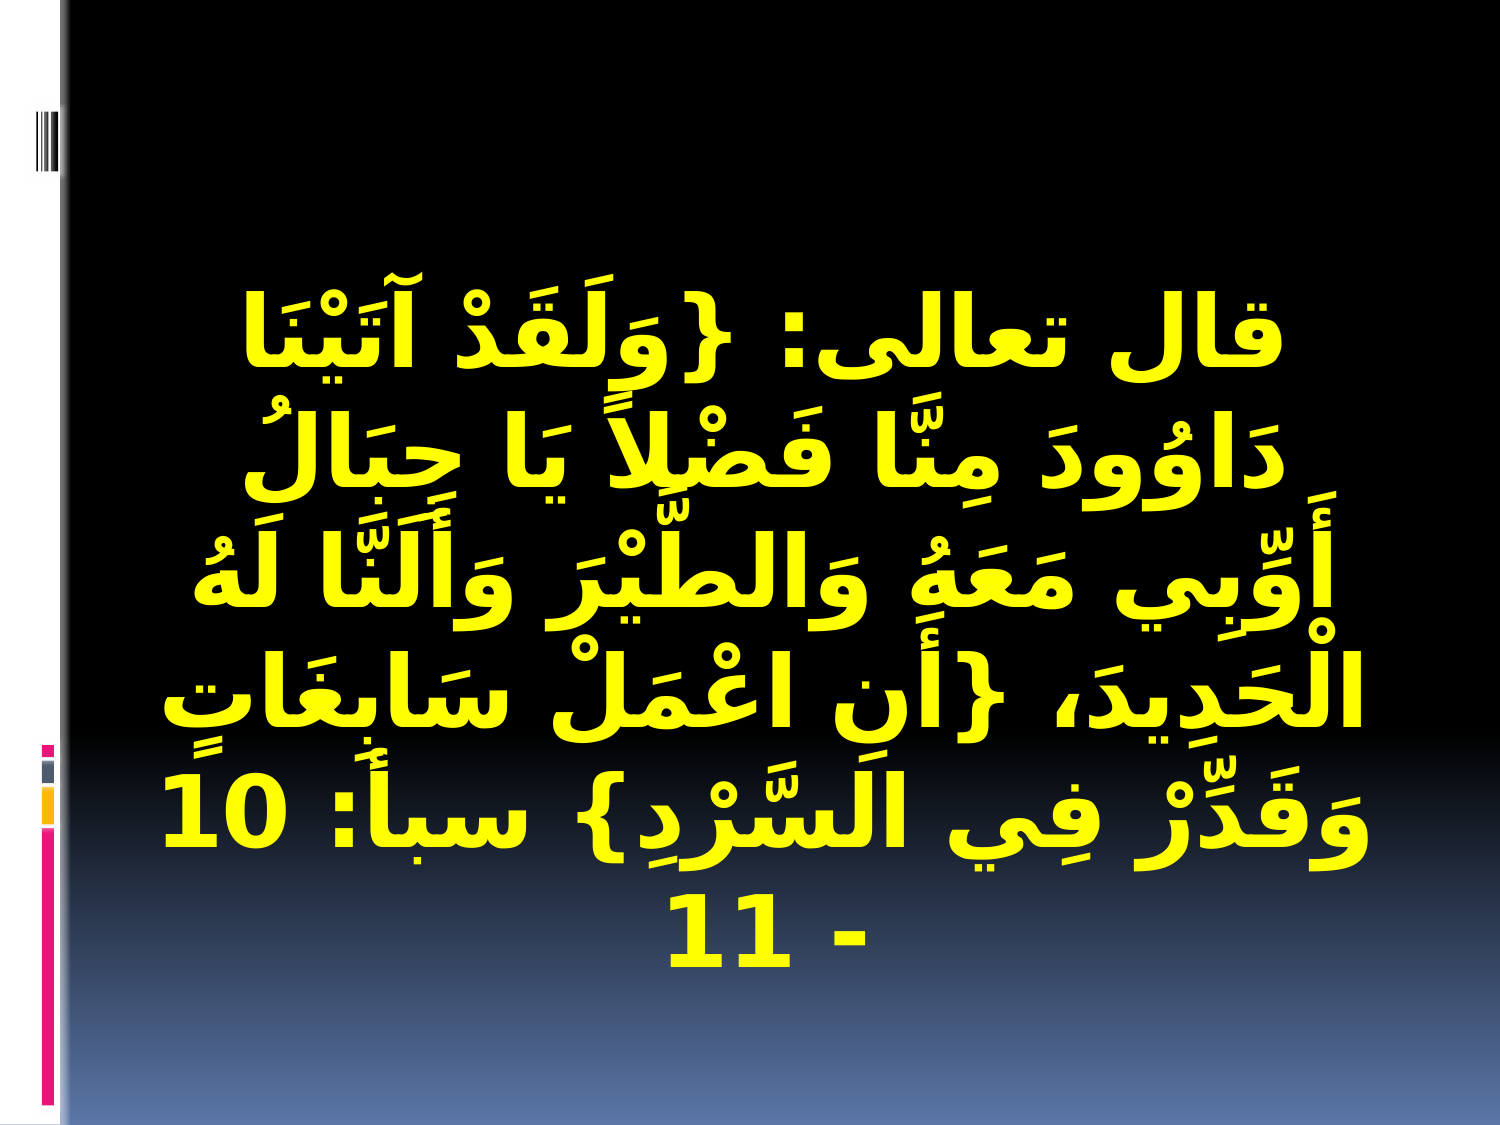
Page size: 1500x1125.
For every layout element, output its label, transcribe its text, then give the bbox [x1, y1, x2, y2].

title قال تعالى: {وَلَقَدْ آتَيْنَا دَاوُودَ مِنَّا فَضْلاً يَا جِبَالُ أَوِّبِي مَعَهُ وَالطَّيْرَ وَأَلَنَّا لَهُ الْحَدِيدَ، {أَنِ اعْمَلْ سَابِغَاتٍ وَقَدِّرْ فِي السَّرْدِ} سبأ: 10 - 11 [105, 140, 1425, 762]
